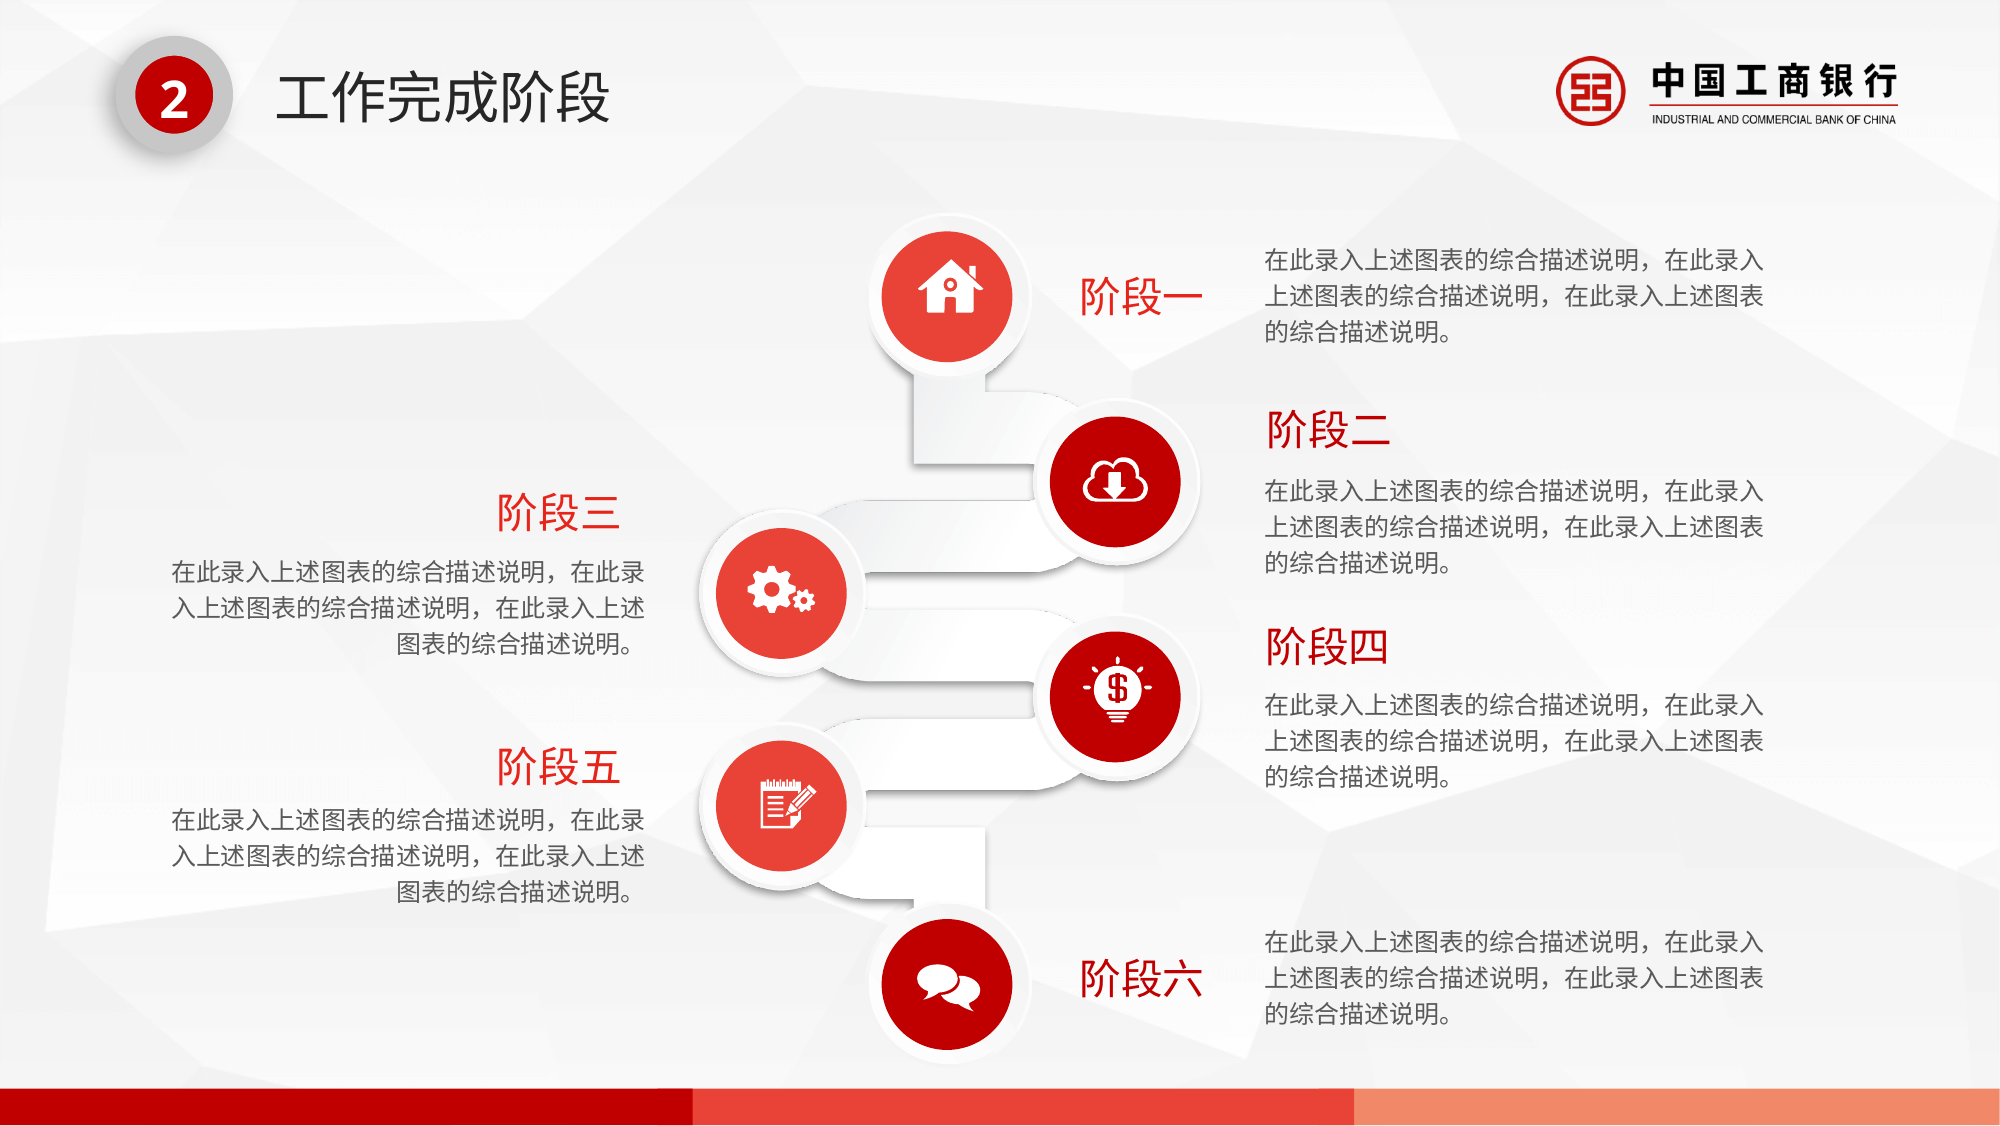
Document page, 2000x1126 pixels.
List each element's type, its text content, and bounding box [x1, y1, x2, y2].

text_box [116, 36, 233, 153]
text_box 在此录入上述图表的综合描述说明，在此录入上述图表的综合描述说明，在此录入上述图表的综合描述说明。 [1271, 462, 1784, 585]
text_box 在此录入上述图表的综合描述说明，在此录入上述图表的综合描述说明，在此录入上述图表的综合描述说明。 [1271, 676, 1784, 799]
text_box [1033, 397, 1201, 566]
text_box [747, 565, 816, 614]
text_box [699, 509, 867, 677]
text_box 阶段三 [481, 479, 625, 543]
title 工作完成阶段 [259, 54, 631, 139]
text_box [917, 258, 984, 313]
picture [0, 0, 2000, 1092]
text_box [760, 779, 817, 829]
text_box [699, 721, 867, 890]
text_box 在此录入上述图表的综合描述说明，在此录入上述图表的综合描述说明，在此录入上述图表的综合描述说明。 [150, 543, 625, 666]
text_box 阶段五 [481, 733, 625, 791]
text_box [1082, 655, 1153, 723]
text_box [916, 964, 981, 1012]
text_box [864, 212, 1033, 381]
text_box 在此录入上述图表的综合描述说明，在此录入上述图表的综合描述说明，在此录入上述图表的综合描述说明。 [150, 791, 625, 914]
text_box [1033, 612, 1201, 781]
text_box 阶段二 [1271, 396, 1408, 462]
text_box 阶段四 [1271, 612, 1406, 676]
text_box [864, 900, 1033, 1068]
text_box 在此录入上述图表的综合描述说明，在此录入上述图表的综合描述说明，在此录入上述图表的综合描述说明。 [1271, 231, 1784, 354]
text_box 在此录入上述图表的综合描述说明，在此录入上述图表的综合描述说明，在此录入上述图表的综合描述说明。 [1271, 913, 1784, 1036]
